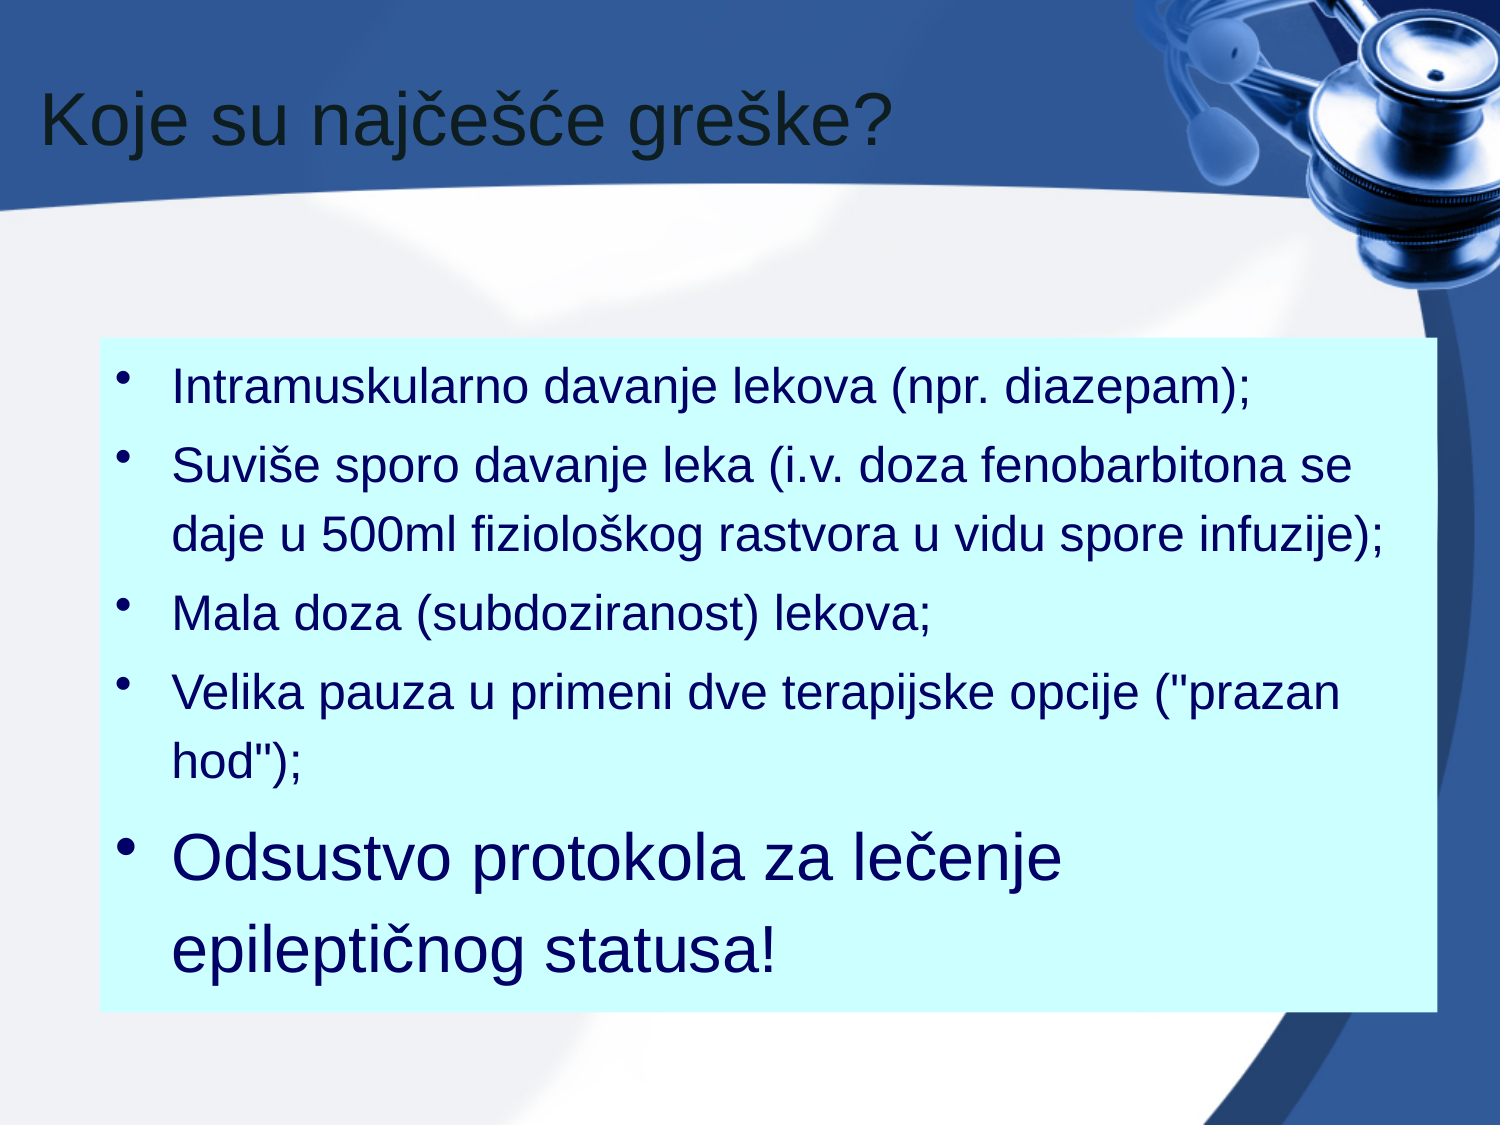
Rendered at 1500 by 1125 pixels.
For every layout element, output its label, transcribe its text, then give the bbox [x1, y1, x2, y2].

title Koje su najčešće greške? [24, 46, 1251, 185]
slide_number 52 [937, 1062, 1294, 1101]
picture [0, 0, 1500, 1125]
list Intramuskularno davanje lekova (npr. diazepam); Suviše sporo davanje leka (i.v. doza fenobarbitona se daje u 500ml fiziološkog rastvora u vidu spore infuzije); Mala doza (subdoziranost) lekova; Velika pauza u primeni dve terapijske opcije ("prazan hod"); Odsustvo protokola za lečenje epileptičnog statusa! [99, 337, 1438, 1013]
